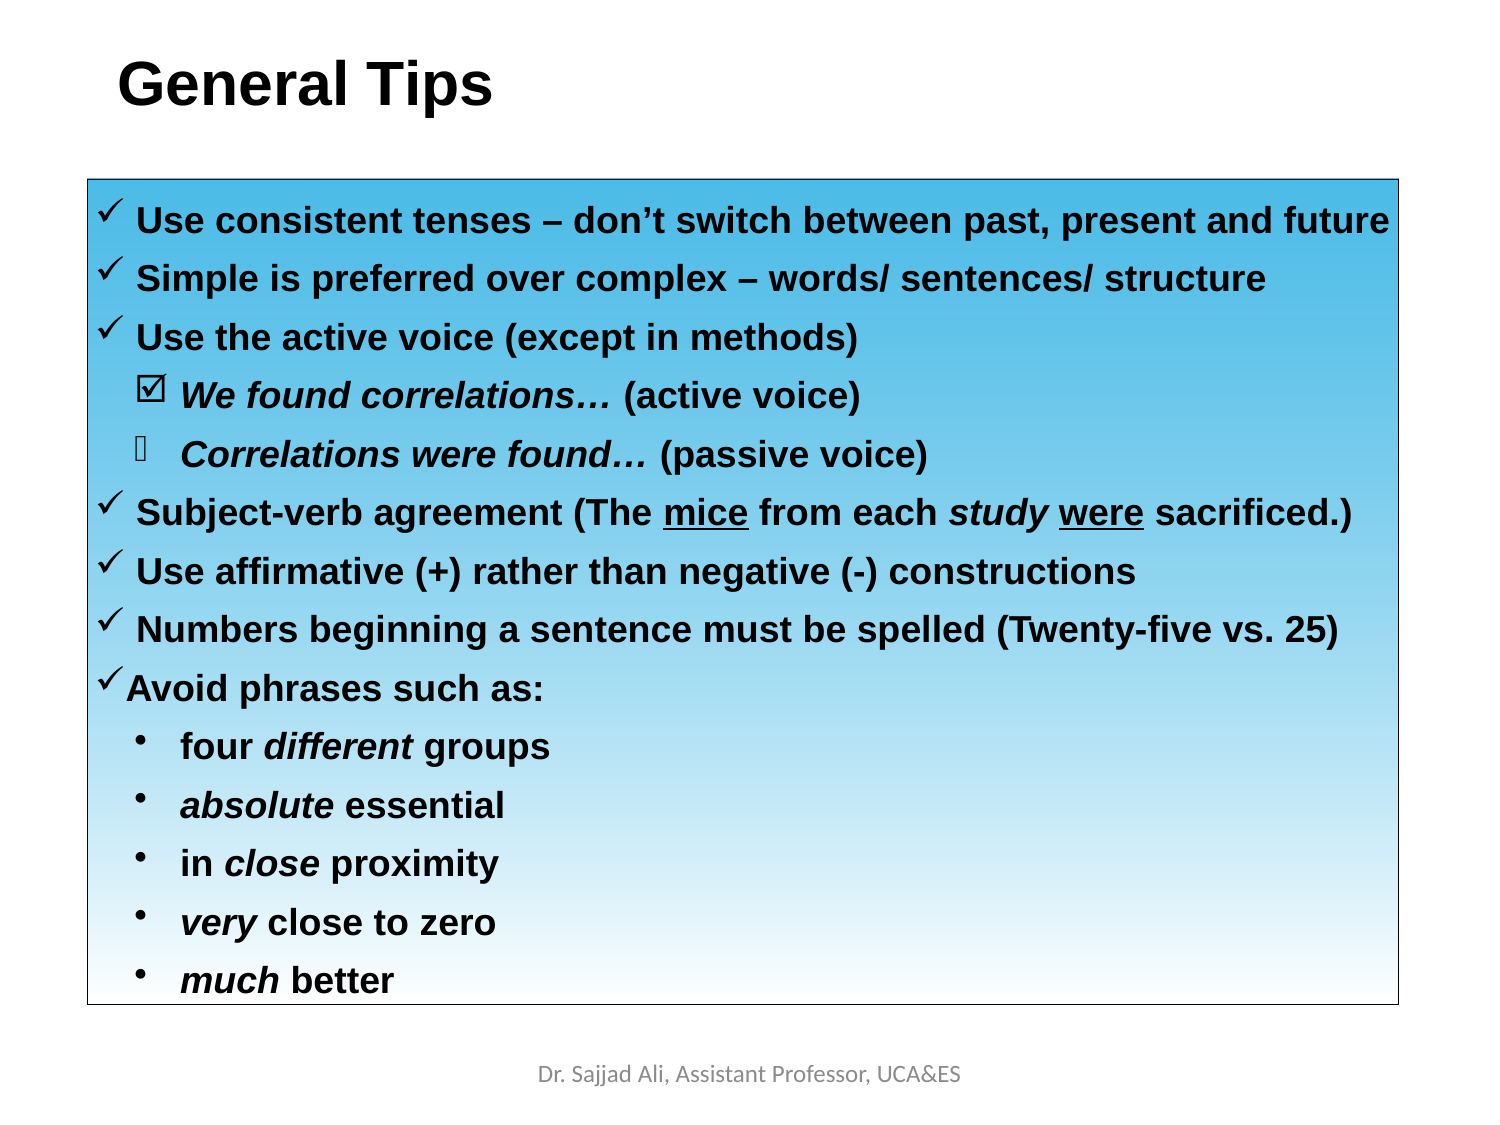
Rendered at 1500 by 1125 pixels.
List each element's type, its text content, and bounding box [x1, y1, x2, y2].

text_box General Tips [117, 42, 1419, 118]
text_box Use consistent tenses – don’t switch between past, present and future Simple is preferred over complex – words/ sentences/ structure Use the active voice (except in methods) We found correlations… (active voice) Correlations were found… (passive voice) Subject-verb agreement (The mice from each study were sacrificed.) Use affirmative (+) rather than negative (-) constructions Numbers beginning a sentence must be spelled (Twenty-five vs. 25) Avoid phrases such as: four different groups absolute essential in close proximity very close to zero much better [87, 178, 1399, 1005]
footer Dr. Sajjad Ali, Assistant Professor, UCA&ES [512, 1042, 988, 1103]
